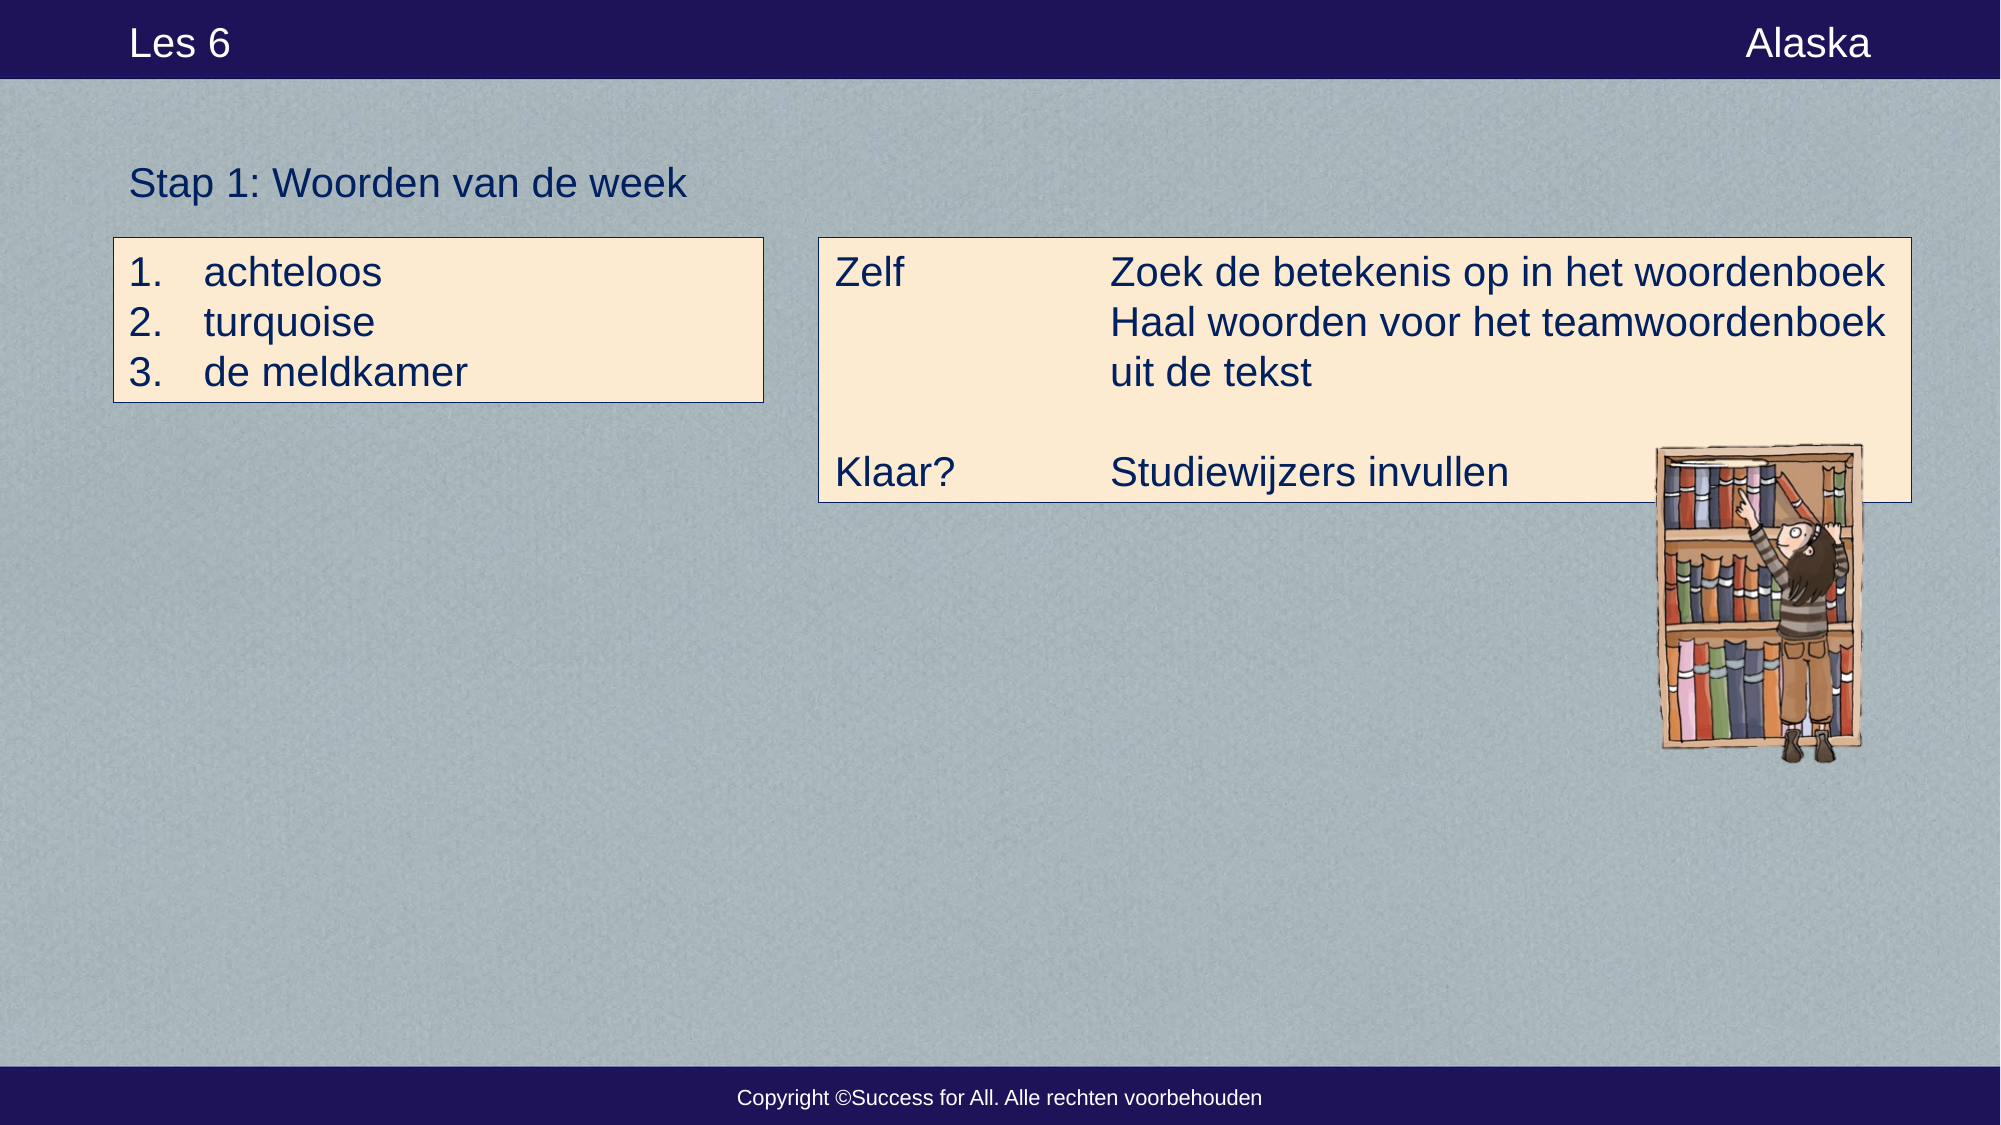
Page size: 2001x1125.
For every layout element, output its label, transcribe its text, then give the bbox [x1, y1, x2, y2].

picture [0, 0, 2001, 1125]
text_box Zelf Zoek de betekenis op in het woordenboek Haal woorden voor het teamwoordenboek uit de tekst Klaar? Studiewijzers invullen [818, 237, 1912, 503]
text_box Copyright ©Success for All. Alle rechten voorbehouden [0, 1076, 2000, 1125]
text_box Les 6 [114, 8, 354, 73]
text_box achteloos turquoise de meldkamer [113, 237, 764, 403]
text_box Alaska [999, 8, 1886, 73]
text_box Stap 1: Woorden van de week [113, 148, 1635, 214]
